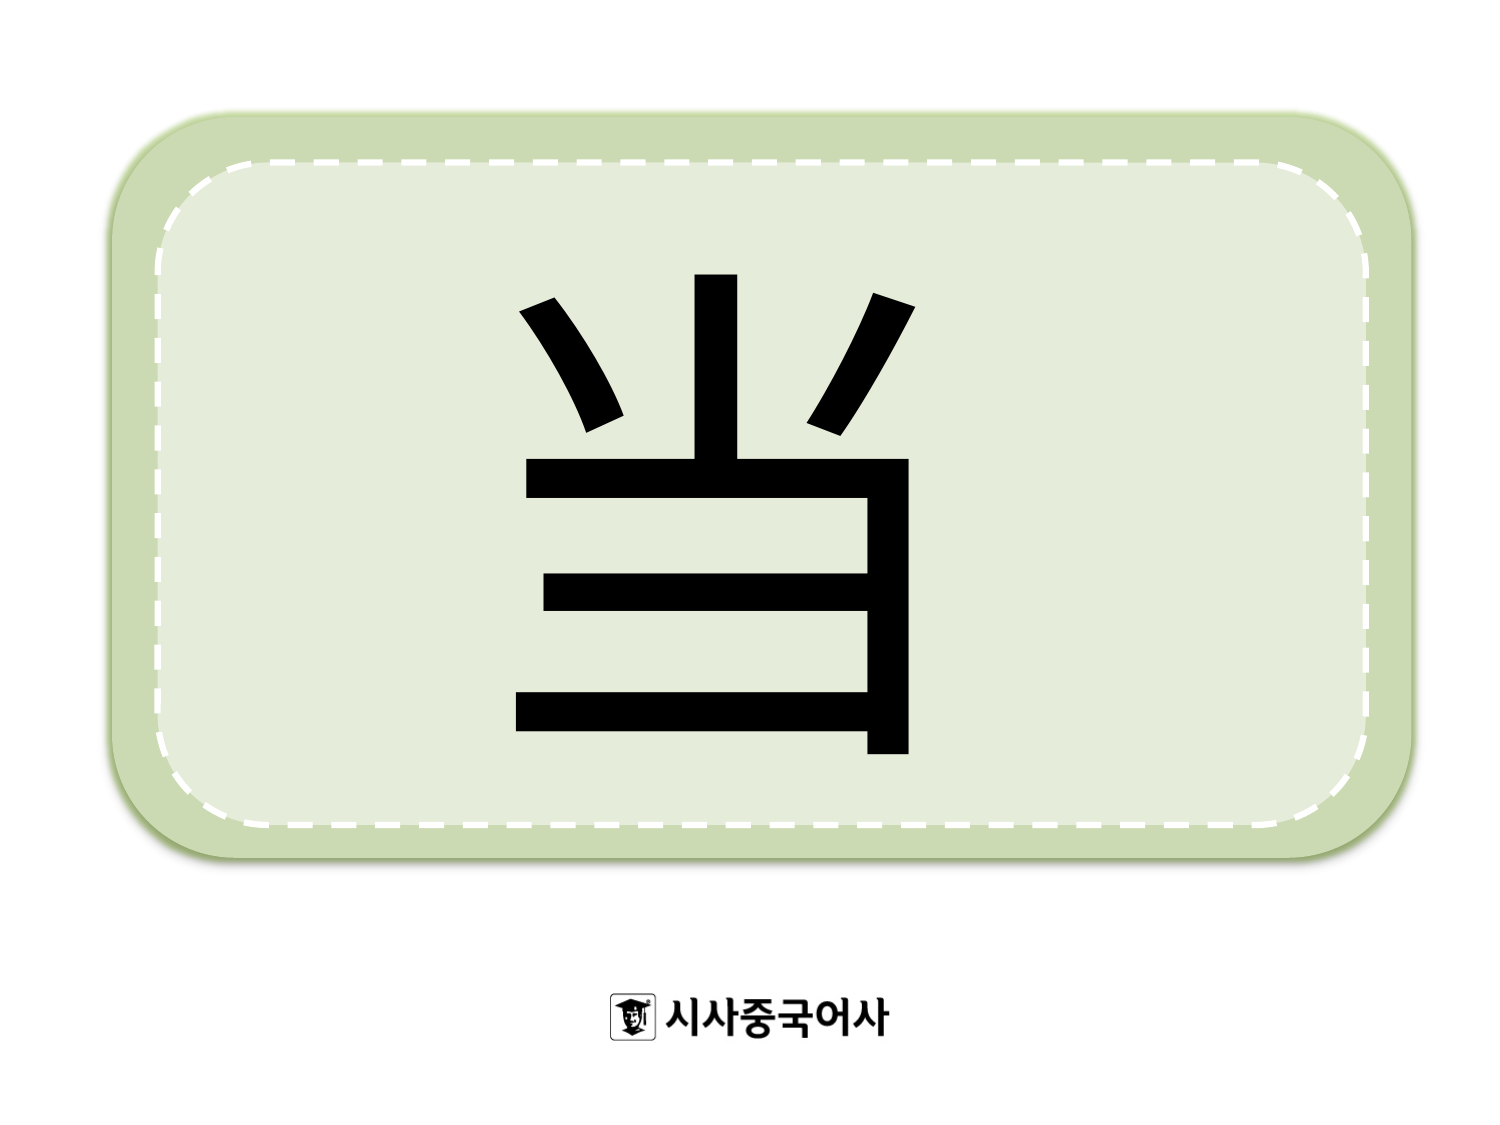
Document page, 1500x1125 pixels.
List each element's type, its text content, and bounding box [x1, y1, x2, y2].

text_box [162, 160, 1371, 824]
picture [602, 987, 898, 1047]
text_box 当 [171, 172, 1380, 836]
